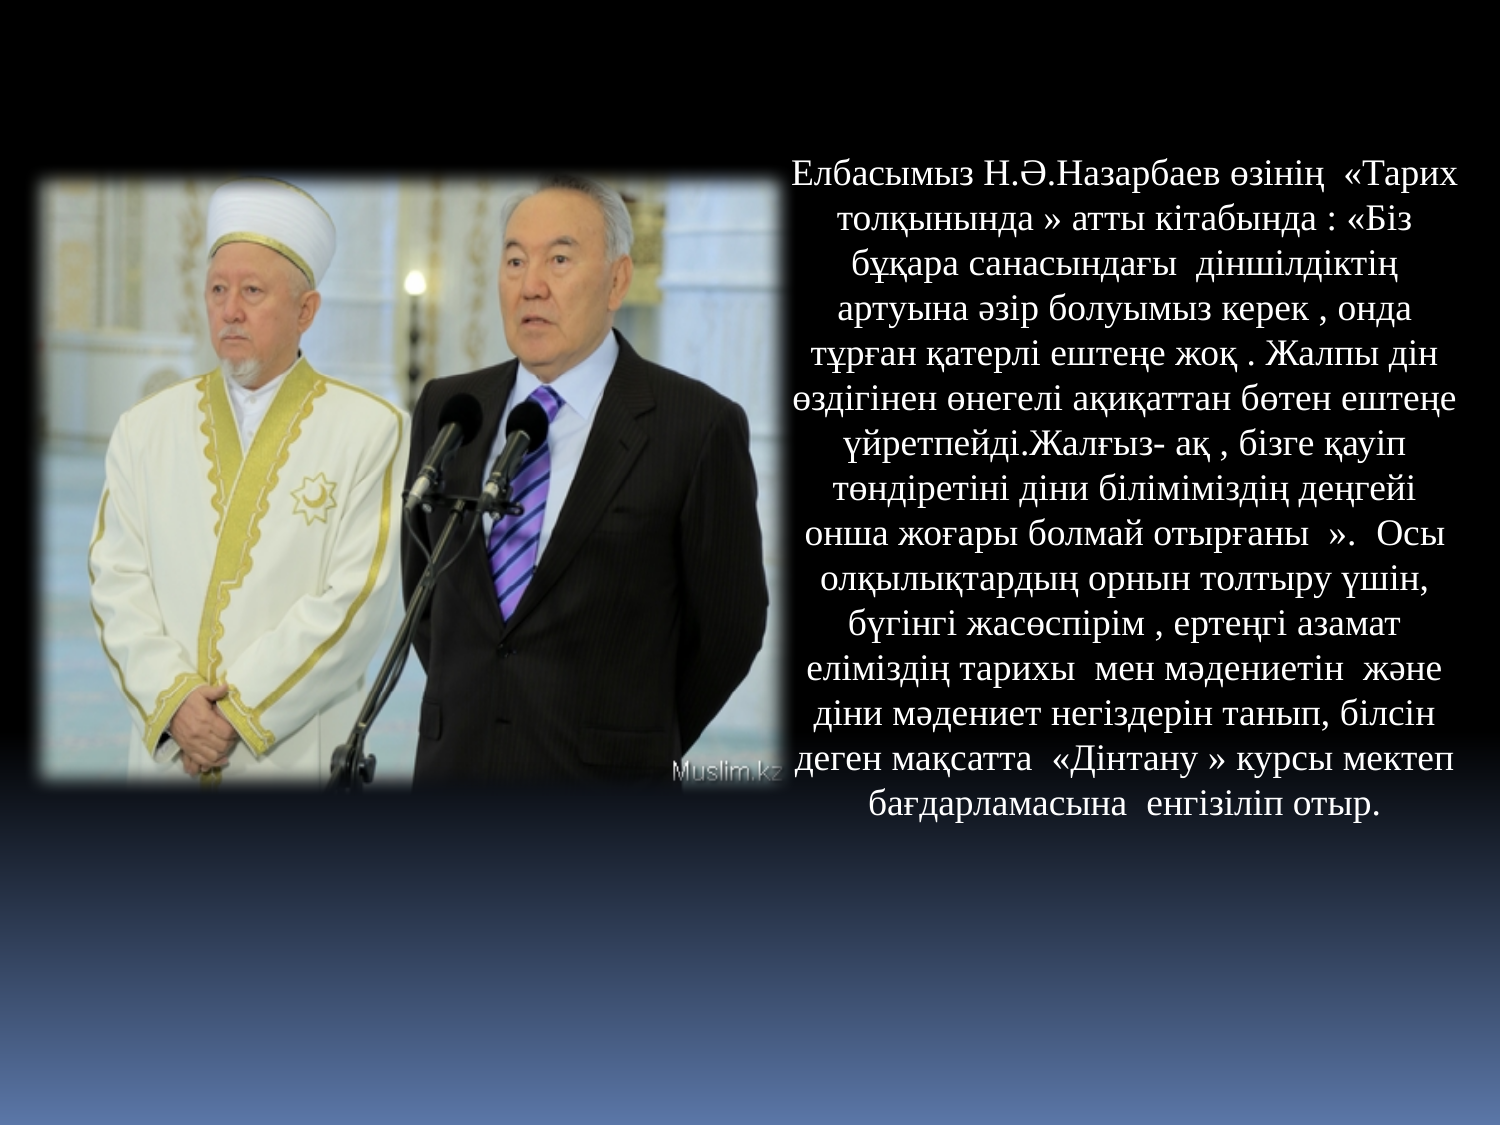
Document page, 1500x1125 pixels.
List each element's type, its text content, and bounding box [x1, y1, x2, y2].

picture [22, 163, 798, 798]
text_box Елбасымыз Н.Ә.Назарбаев өзінің «Тарих толқынында » атты кітабында : «Біз бұқара санасындағы діншілдіктің артуына әзір болуымыз керек , онда тұрған қатерлі ештеңе жоқ . Жалпы дін өздігінен өнегелі ақиқаттан бөтен ештеңе үйретпейді.Жалғыз- ақ , бізге қауіп төндіретіні діни біліміміздің деңгейі онша жоғары болмай отырғаны ». Осы олқылықтардың орнын толтыру үшін, бүгінгі жасөспірім , ертеңгі азамат еліміздің тарихы мен мәдениетін және діни мәдениет негіздерін танып, білсін деген мақсатта «Дінтану » курсы мектеп бағдарламасына енгізіліп отыр. [773, 140, 1477, 831]
